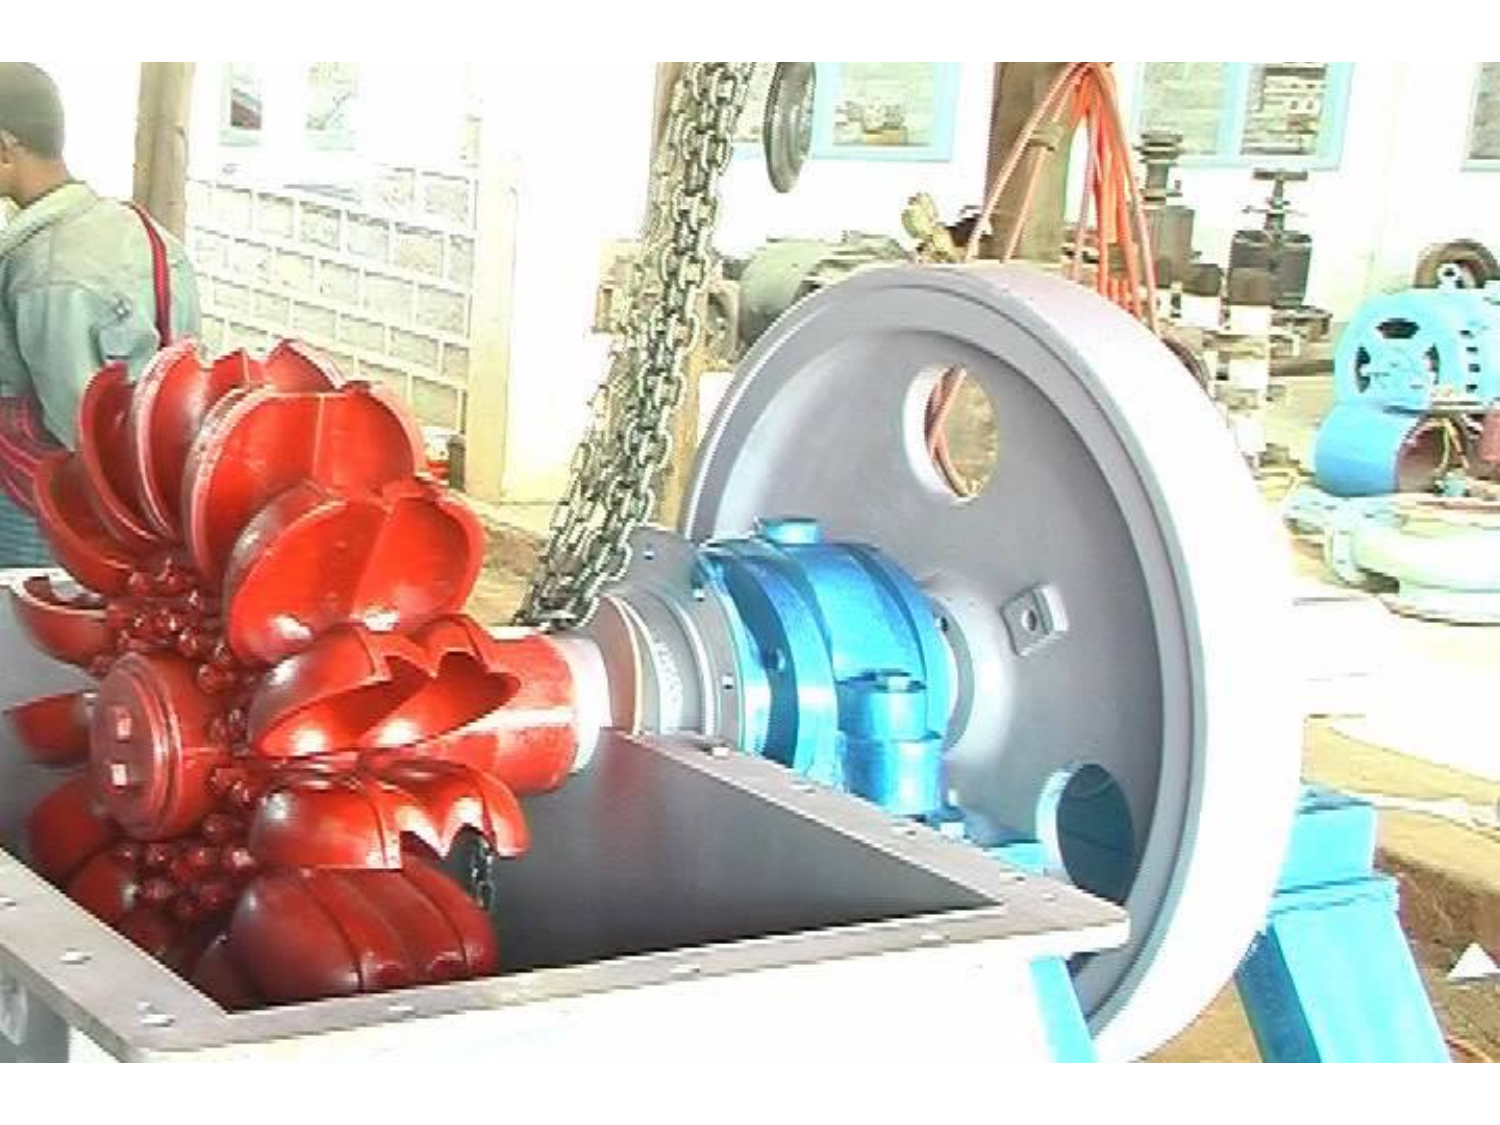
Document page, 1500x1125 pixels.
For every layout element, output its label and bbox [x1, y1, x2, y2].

picture [0, 62, 1500, 1063]
